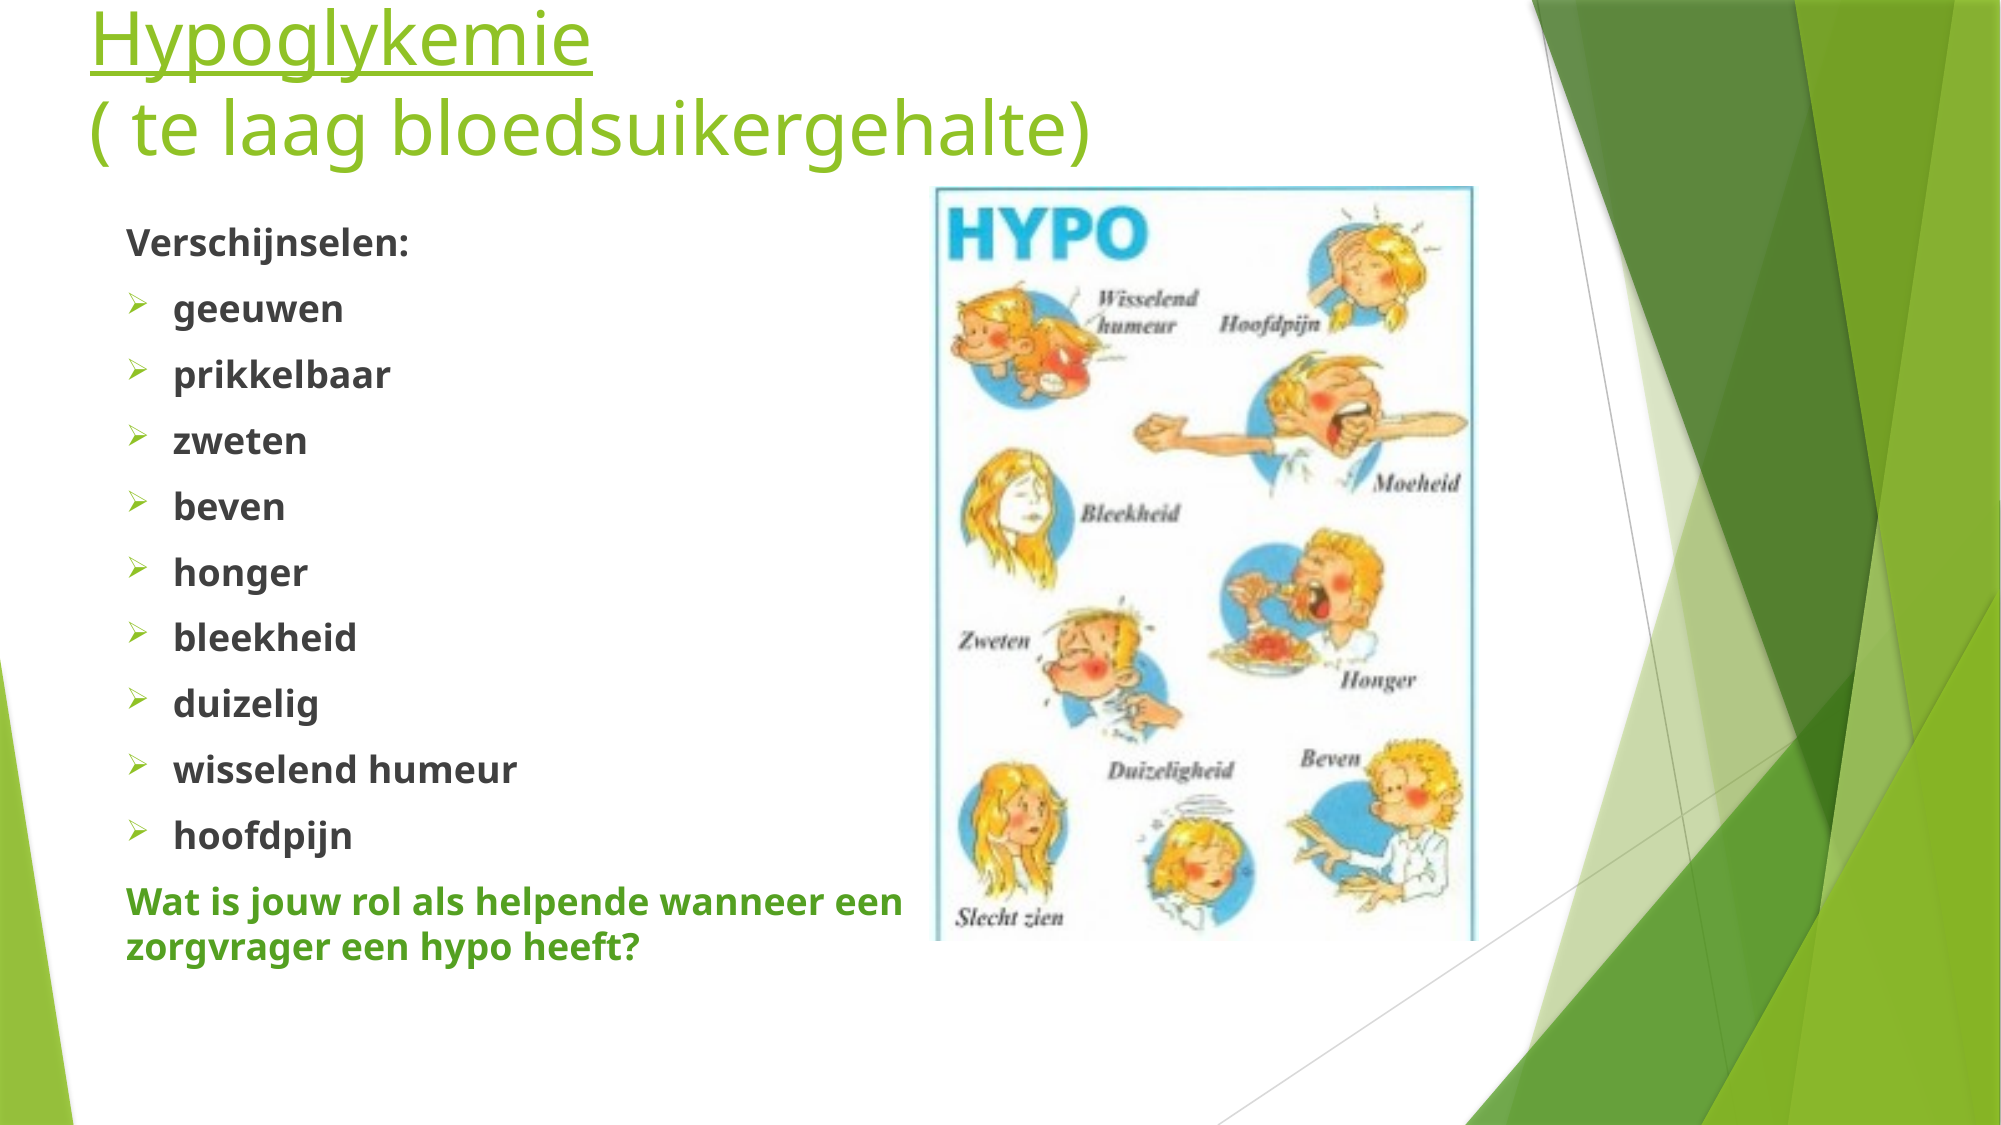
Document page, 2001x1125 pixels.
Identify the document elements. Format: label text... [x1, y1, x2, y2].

list Verschijnselen: geeuwen prikkelbaar zweten beven honger bleekheid duizelig wisselend humeur hoofdpijn Wat is jouw rol als helpende wanneer een zorgvrager een hypo heeft? [111, 211, 930, 1100]
title Hypoglykemie ( te laag bloedsuikergehalte) [74, 0, 1443, 178]
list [929, 185, 1479, 942]
